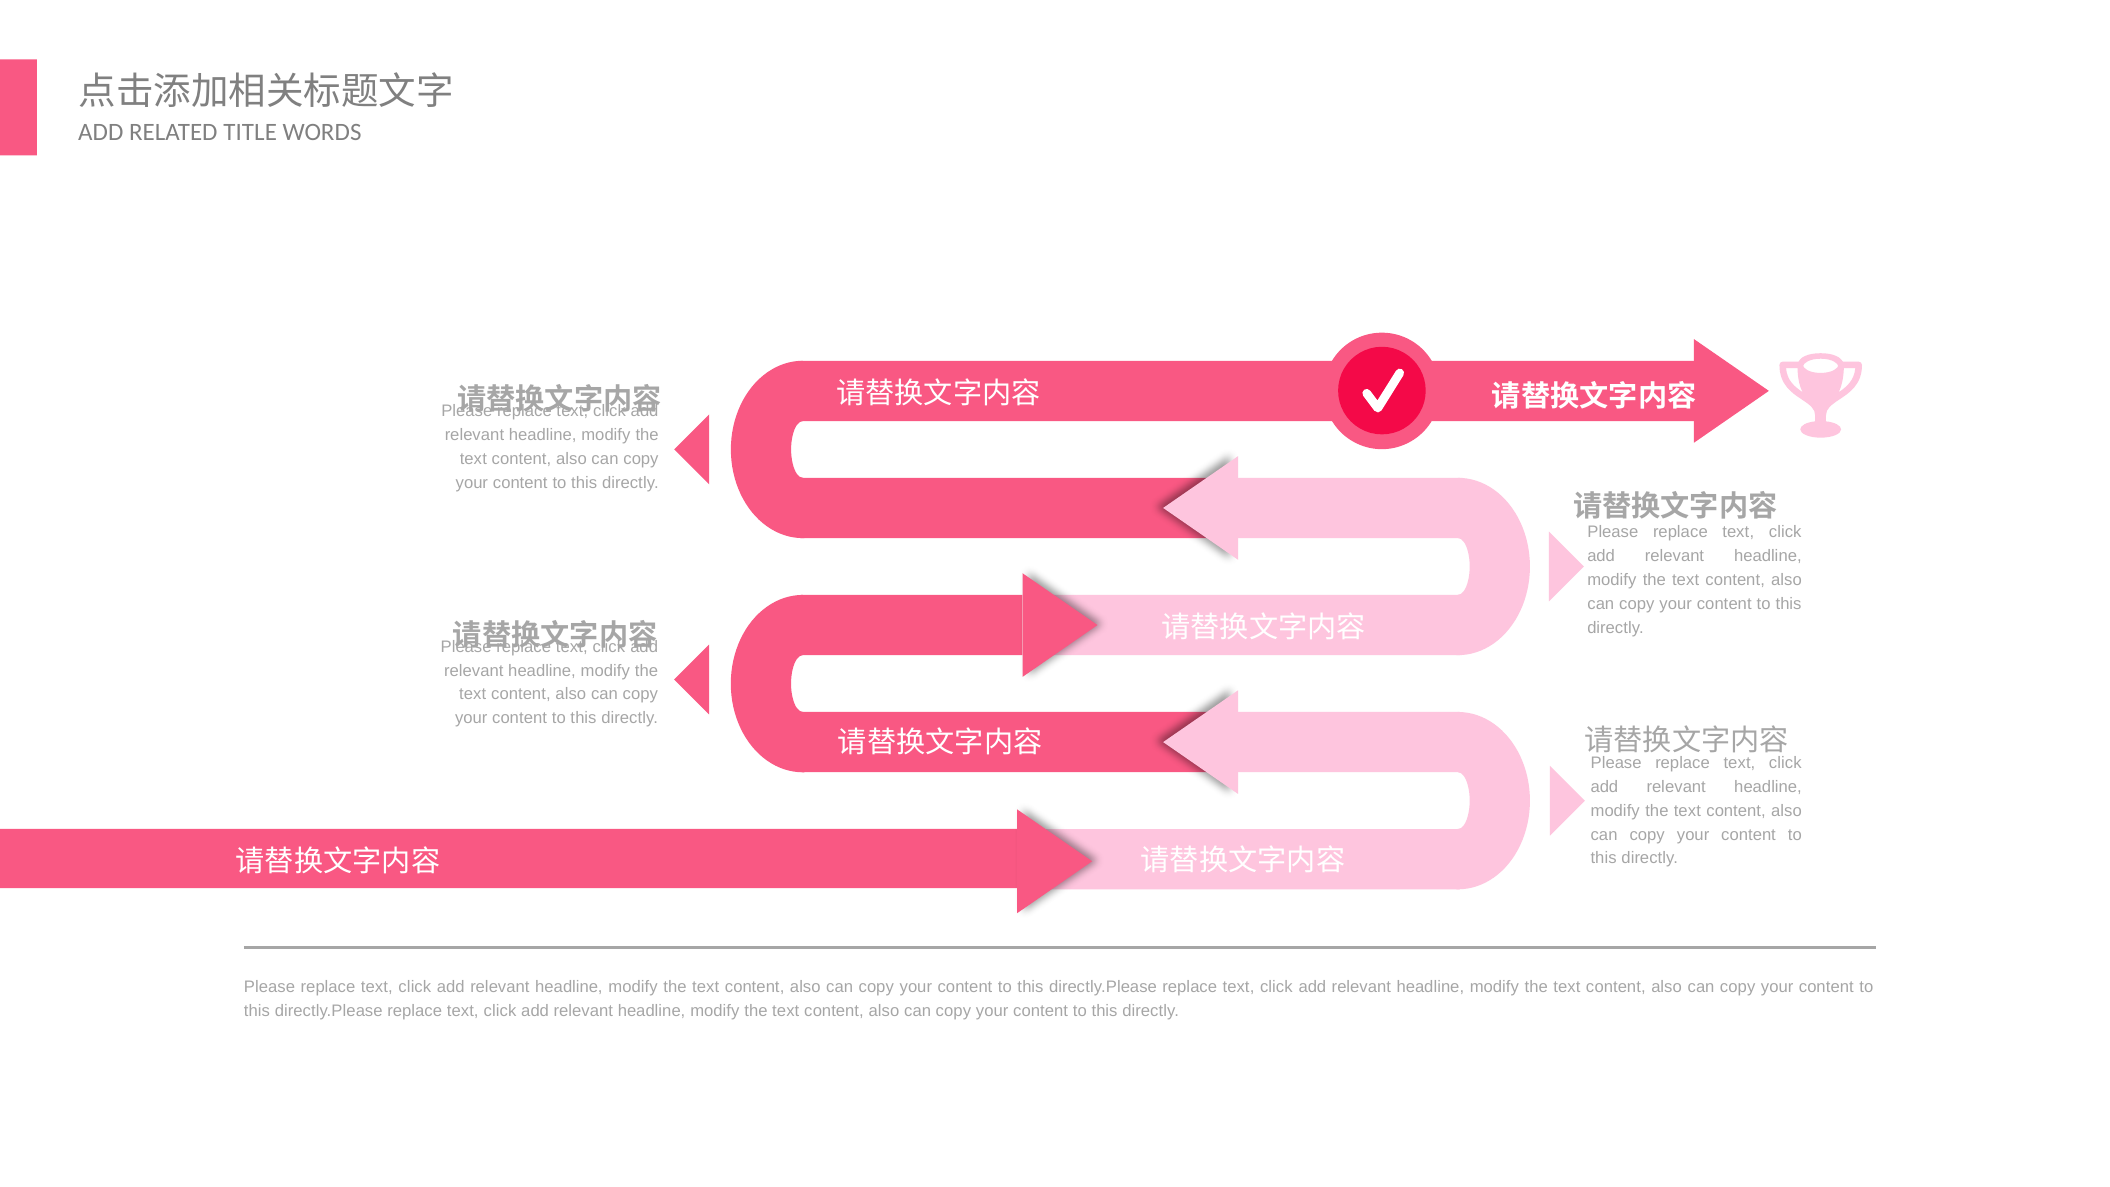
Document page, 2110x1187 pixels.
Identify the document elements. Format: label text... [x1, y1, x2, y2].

text_box ADD RELATED TITLE WORDS [62, 107, 379, 154]
text_box Please replace text, click add relevant headline, modify the text content, also can copy your content to this directly.Please replace text, click add relevant headline, modify the text content, also can copy your content to this directly.Please replace text, click add relevant headline, modify the text content, also can copy your content to this directly. [243, 972, 1876, 1021]
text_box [1769, 715, 1803, 867]
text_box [1769, 481, 1803, 637]
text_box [0, 332, 1769, 914]
text_box 点击添加相关标题文字 [62, 59, 470, 121]
text_box [1779, 353, 1863, 438]
